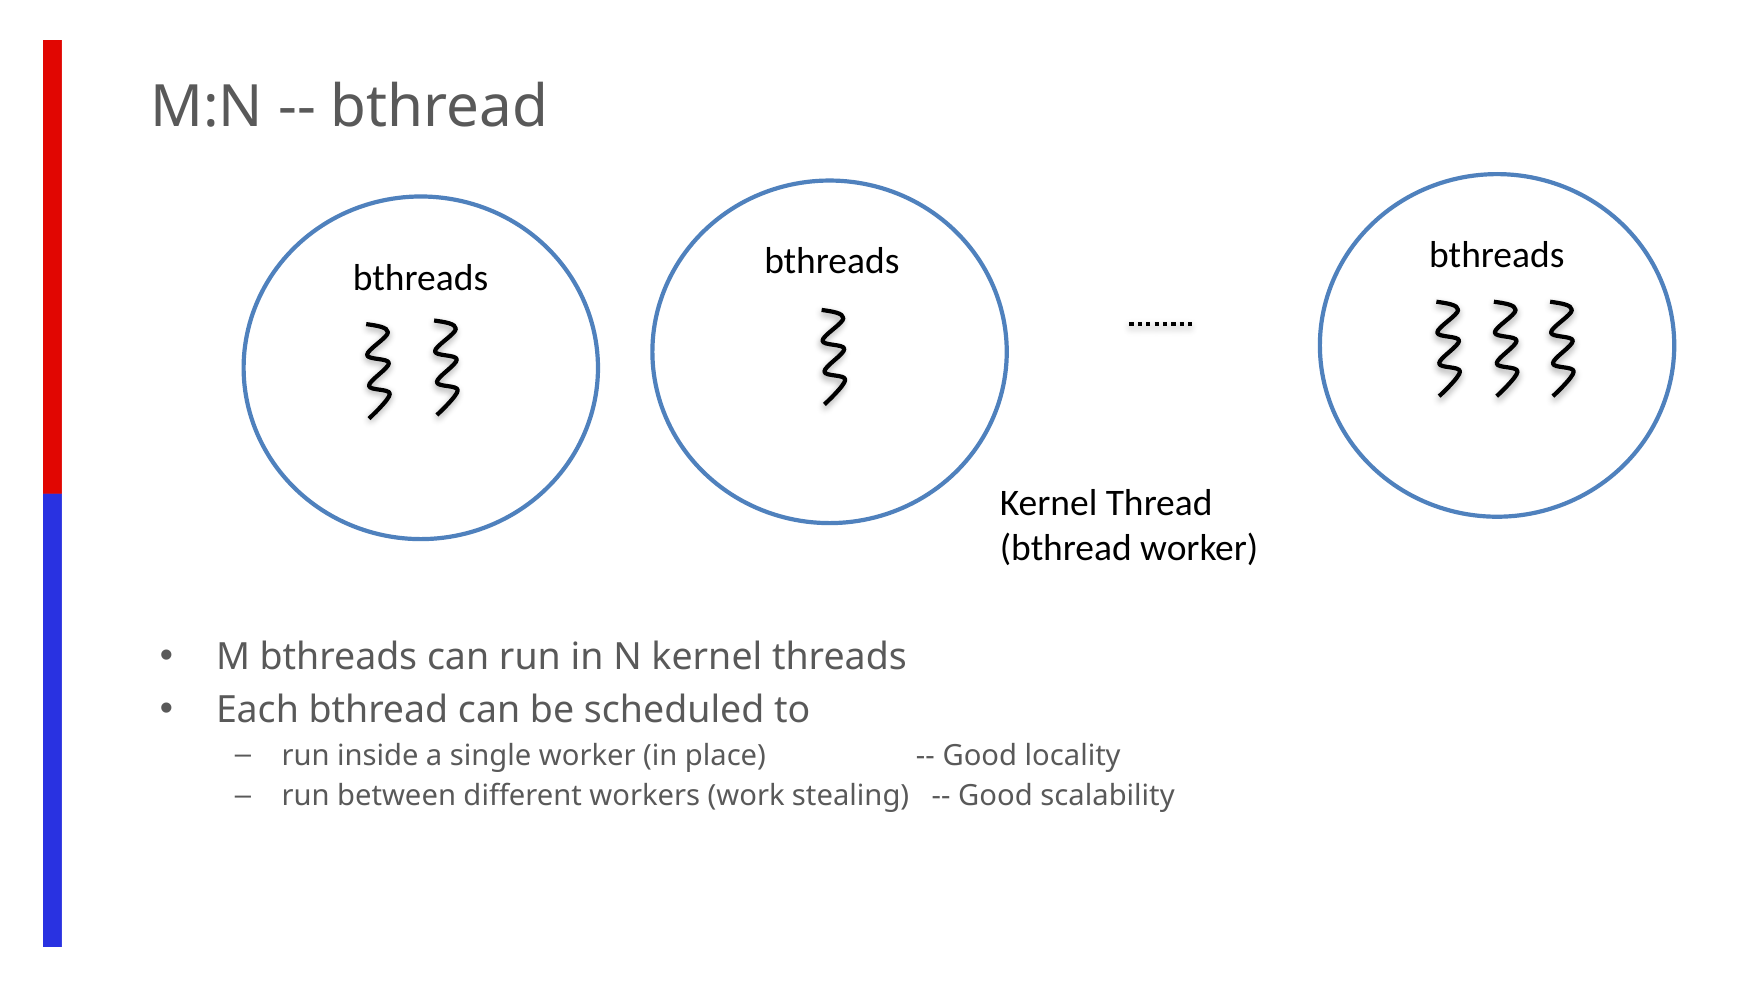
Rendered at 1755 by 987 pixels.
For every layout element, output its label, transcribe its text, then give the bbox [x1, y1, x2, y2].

text_box [1549, 299, 1576, 398]
text_box [241, 194, 601, 542]
text_box bthreads [749, 228, 915, 289]
text_box [1435, 299, 1463, 398]
text_box [433, 318, 460, 417]
list M bthreads can run in N kernel threads Each bthread can be scheduled to run inside a single worker (in place) -- Good locality run between different workers (work stealing) -- Good scalability [144, 624, 1716, 888]
text_box [820, 307, 848, 406]
text_box bthreads [338, 245, 504, 305]
text_box [1317, 171, 1677, 519]
text_box M:N -- bthread [135, 60, 1657, 146]
picture [43, 40, 62, 947]
text_box [1492, 299, 1520, 398]
text_box [650, 178, 1009, 526]
text_box bthreads [1414, 222, 1580, 283]
text_box [365, 322, 392, 421]
text_box Kernel Thread (bthread worker) [985, 470, 1274, 575]
